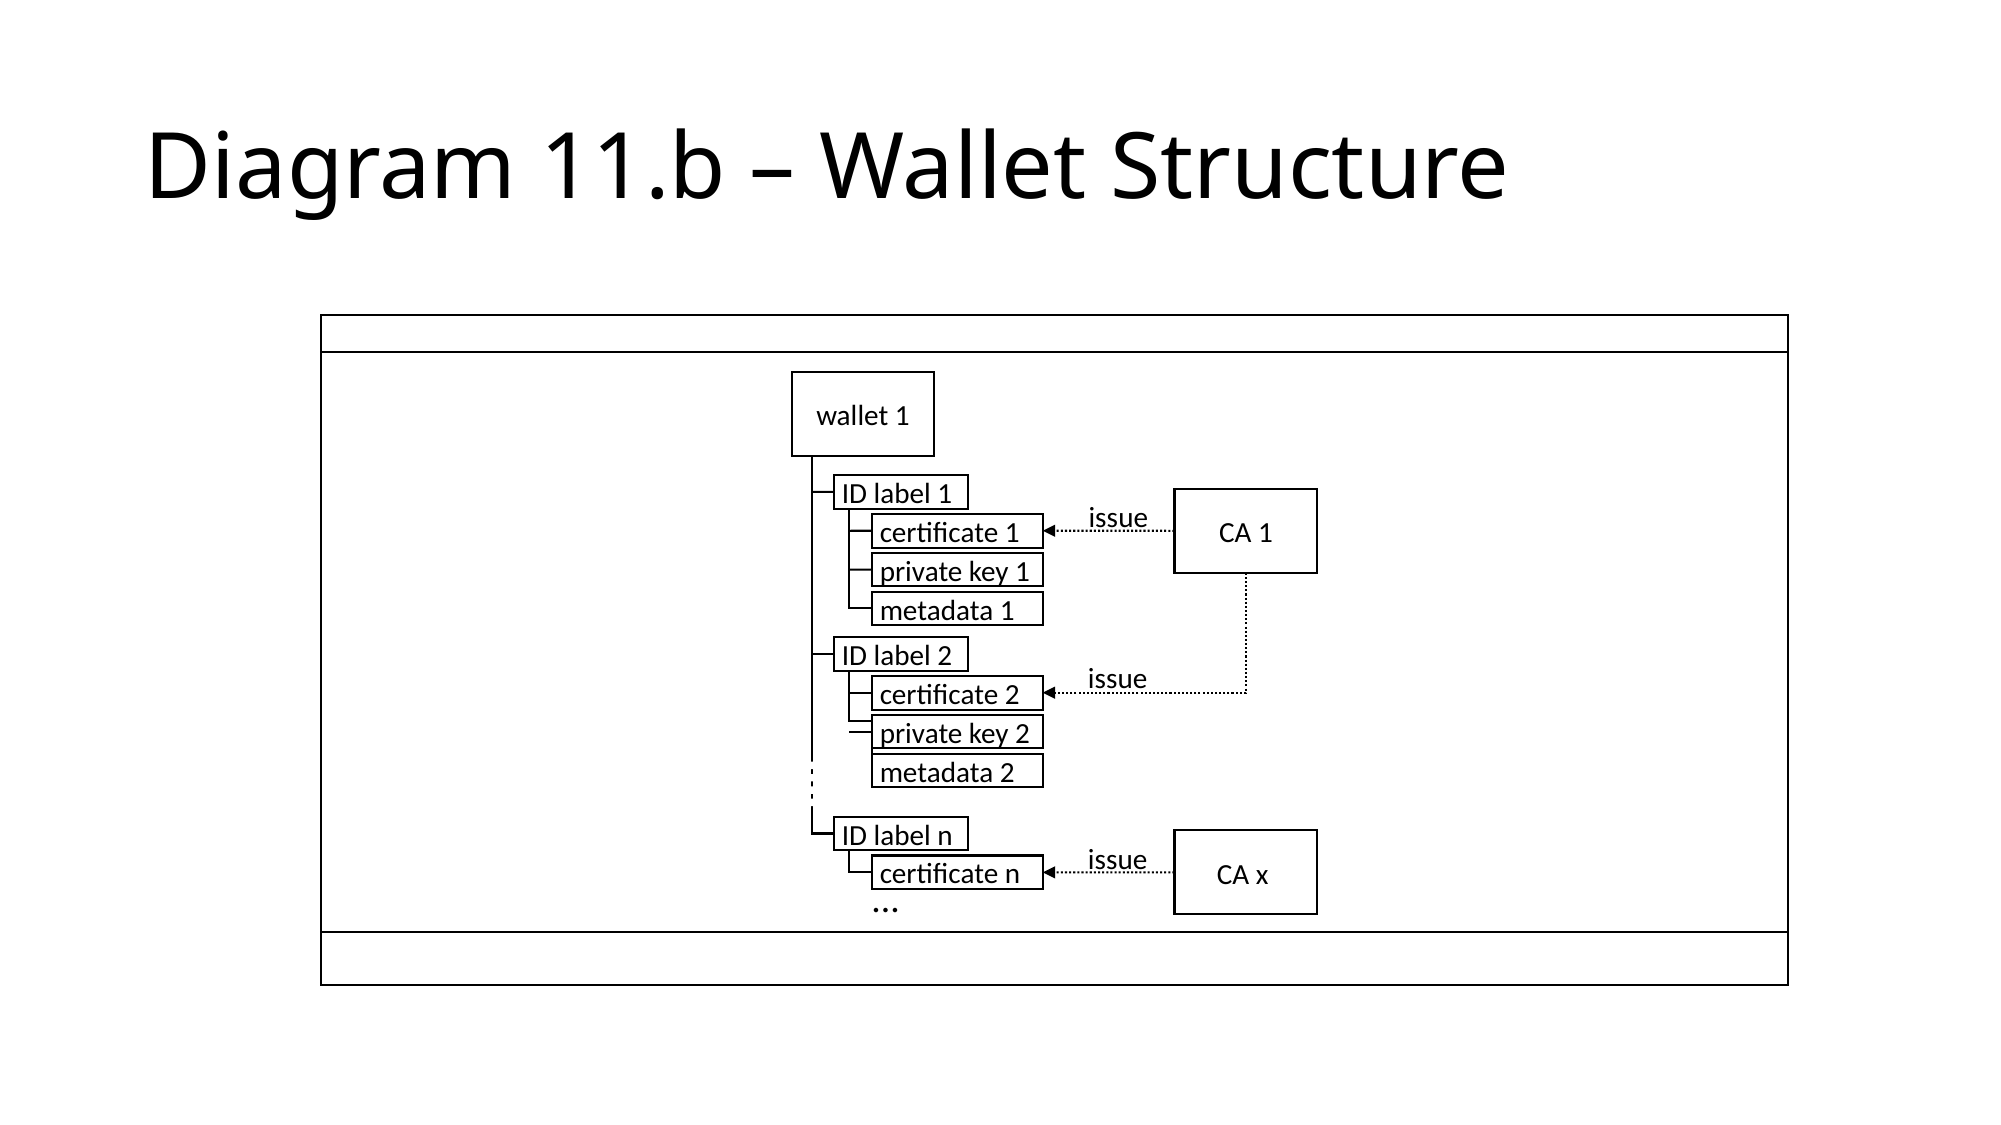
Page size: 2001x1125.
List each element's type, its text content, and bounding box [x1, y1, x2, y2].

text_box [320, 315, 1788, 351]
text_box [320, 353, 1788, 931]
text_box [320, 933, 1788, 986]
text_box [791, 371, 1318, 929]
title Diagram 11.b – Wallet Structure [136, 59, 1863, 278]
